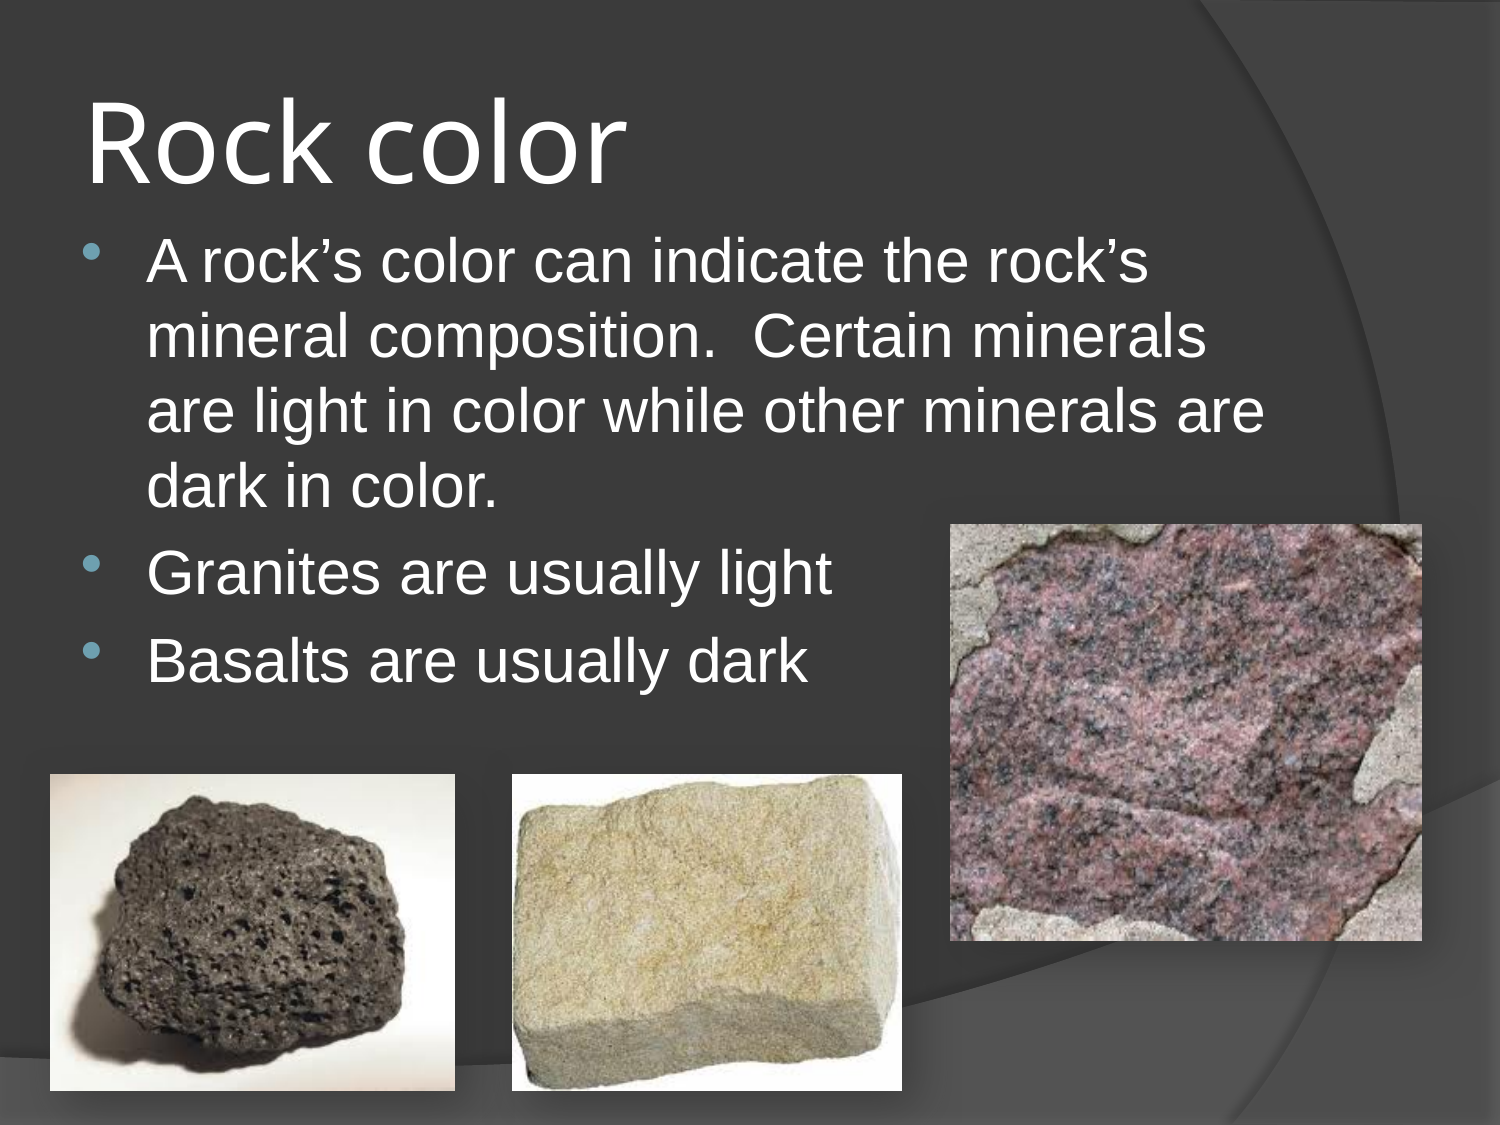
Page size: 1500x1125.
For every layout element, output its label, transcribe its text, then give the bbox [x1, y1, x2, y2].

list A rock’s color can indicate the rock’s mineral composition. Certain minerals are light in color while other minerals are dark in color. Granites are usually light Basalts are usually dark [62, 212, 1288, 778]
picture [49, 774, 455, 1091]
picture [512, 774, 902, 1091]
picture [949, 524, 1422, 941]
title Rock color [75, 45, 1300, 233]
